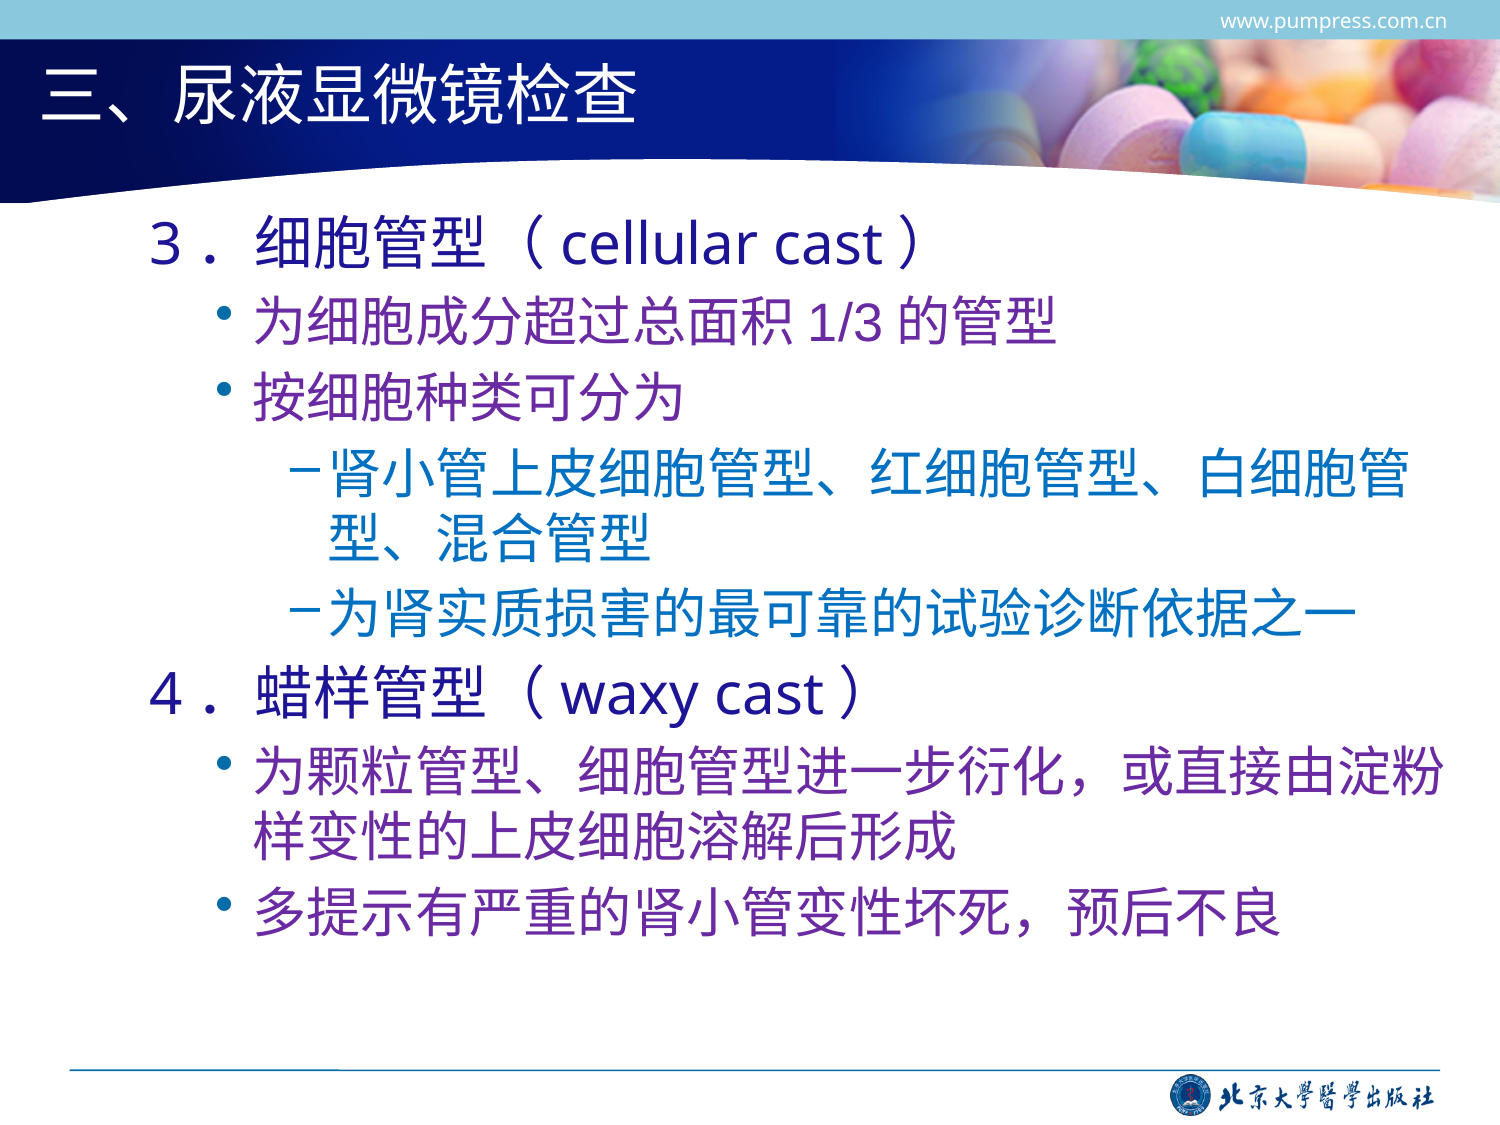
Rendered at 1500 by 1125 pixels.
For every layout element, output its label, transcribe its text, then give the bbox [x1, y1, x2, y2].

title 三、尿液显微镜检查 [23, 46, 1349, 140]
picture [0, 40, 1500, 203]
list 3．细胞管型（cellular cast） 为细胞成分超过总面积1/3的管型 按细胞种类可分为 肾小管上皮细胞管型、红细胞管型、白细胞管型、混合管型 为肾实质损害的最可靠的试验诊断依据之一 4．蜡样管型（waxy cast） 为颗粒管型、细胞管型进一步衍化，或直接由淀粉样变性的上皮细胞溶解后形成 多提示有严重的肾小管变性坏死，预后不良 [49, 198, 1463, 1026]
picture [1170, 1074, 1436, 1118]
slide_number www.pumpress.com.cn [1024, 0, 1463, 38]
